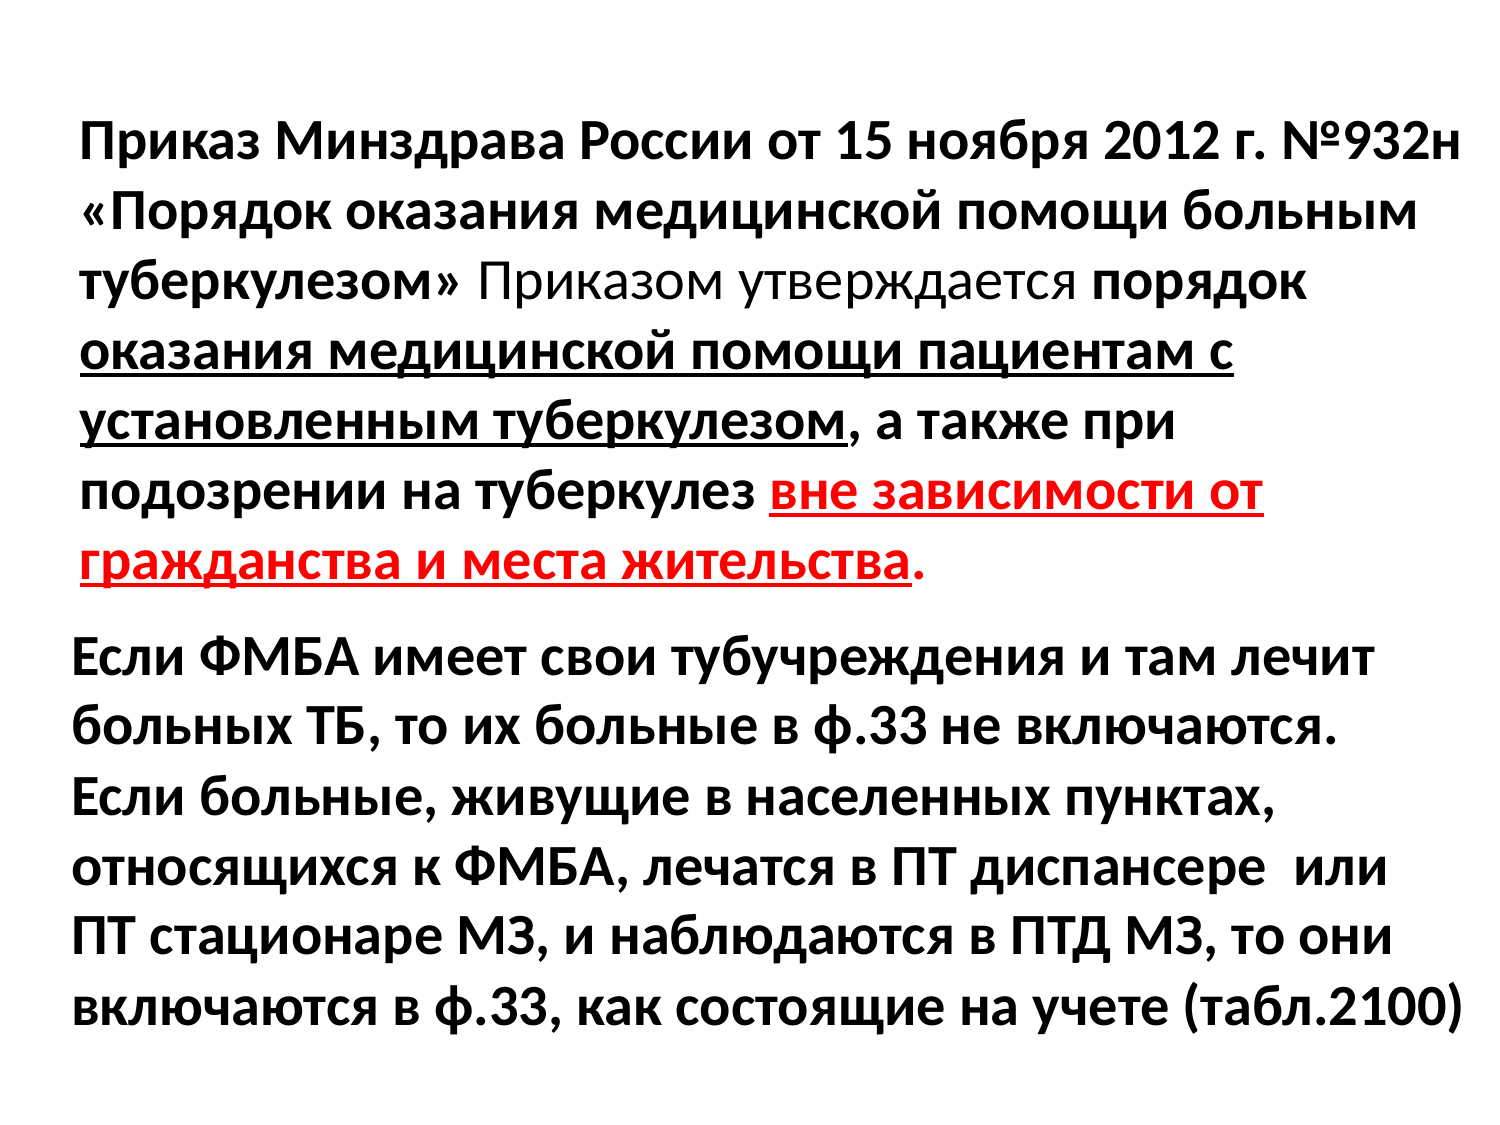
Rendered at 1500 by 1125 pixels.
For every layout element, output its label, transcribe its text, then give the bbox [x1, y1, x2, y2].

text_box Если ФМБА имеет свои тубучреждения и там лечит больных ТБ, то их больные в ф.33 не включаются. Если больные, живущие в населенных пунктах, относящихся к ФМБА, лечатся в ПТ диспансере или ПТ стационаре МЗ, и наблюдаются в ПТД МЗ, то они включаются в ф.33, как состоящие на учете (табл.2100) [0, 609, 1500, 1114]
text_box Приказ Минздрава России от 15 ноября 2012 г. №932н «Порядок оказания медицинской помощи больным туберкулезом» Приказом утверждается порядок оказания медицинской помощи пациентам с установленным туберкулезом, а также при подозрении на туберкулез вне зависимости от гражданства и места жительства. [64, 93, 1500, 599]
